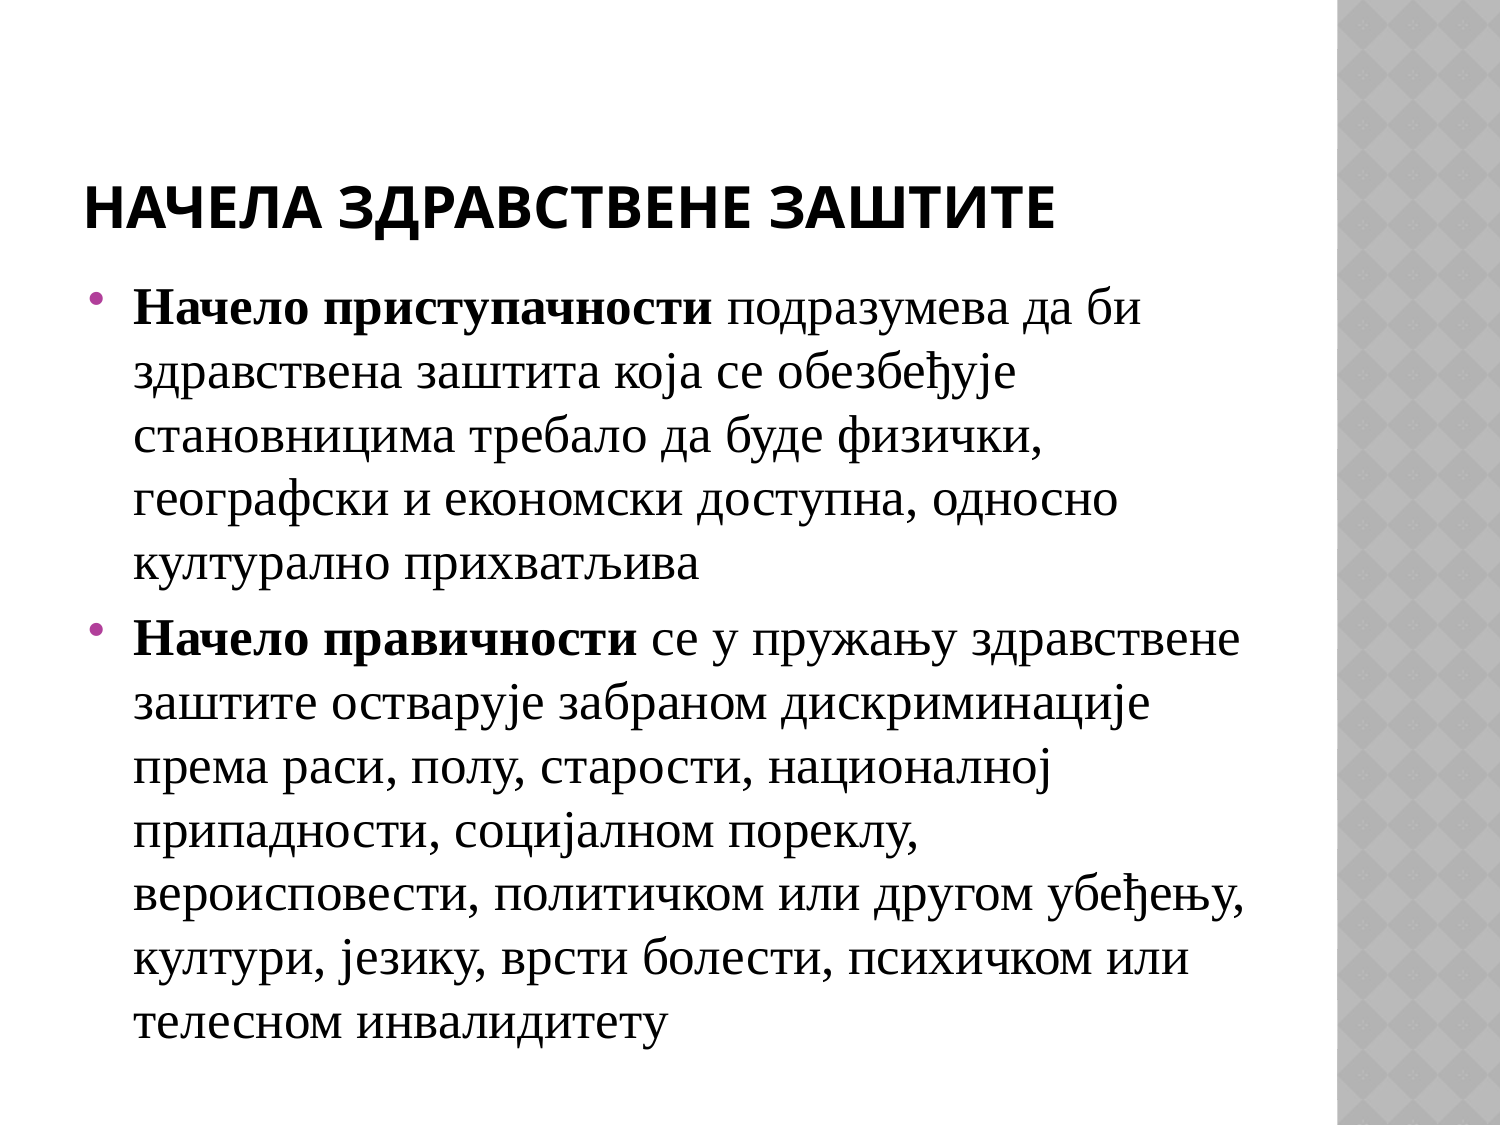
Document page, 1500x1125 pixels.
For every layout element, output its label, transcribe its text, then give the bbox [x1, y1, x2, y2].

list Начело приступачности подразумева да би здравствена заштита која се обезбеђује становницима требало да буде физички, географски и економски доступна, односно културално прихватљива Начело правичности се у пружању здравствене заштите остварује забраном дискриминације према раси, полу, старости, националној припадности, социјалном пореклу, вероисповести, политичком или другом убеђењу, култури, језику, врсти болести, психичком или телесном инвалидитету [75, 264, 1263, 1059]
title НАЧЕЛА ЗДРАВСТВЕНЕ ЗАШТИТЕ [75, 52, 1263, 240]
